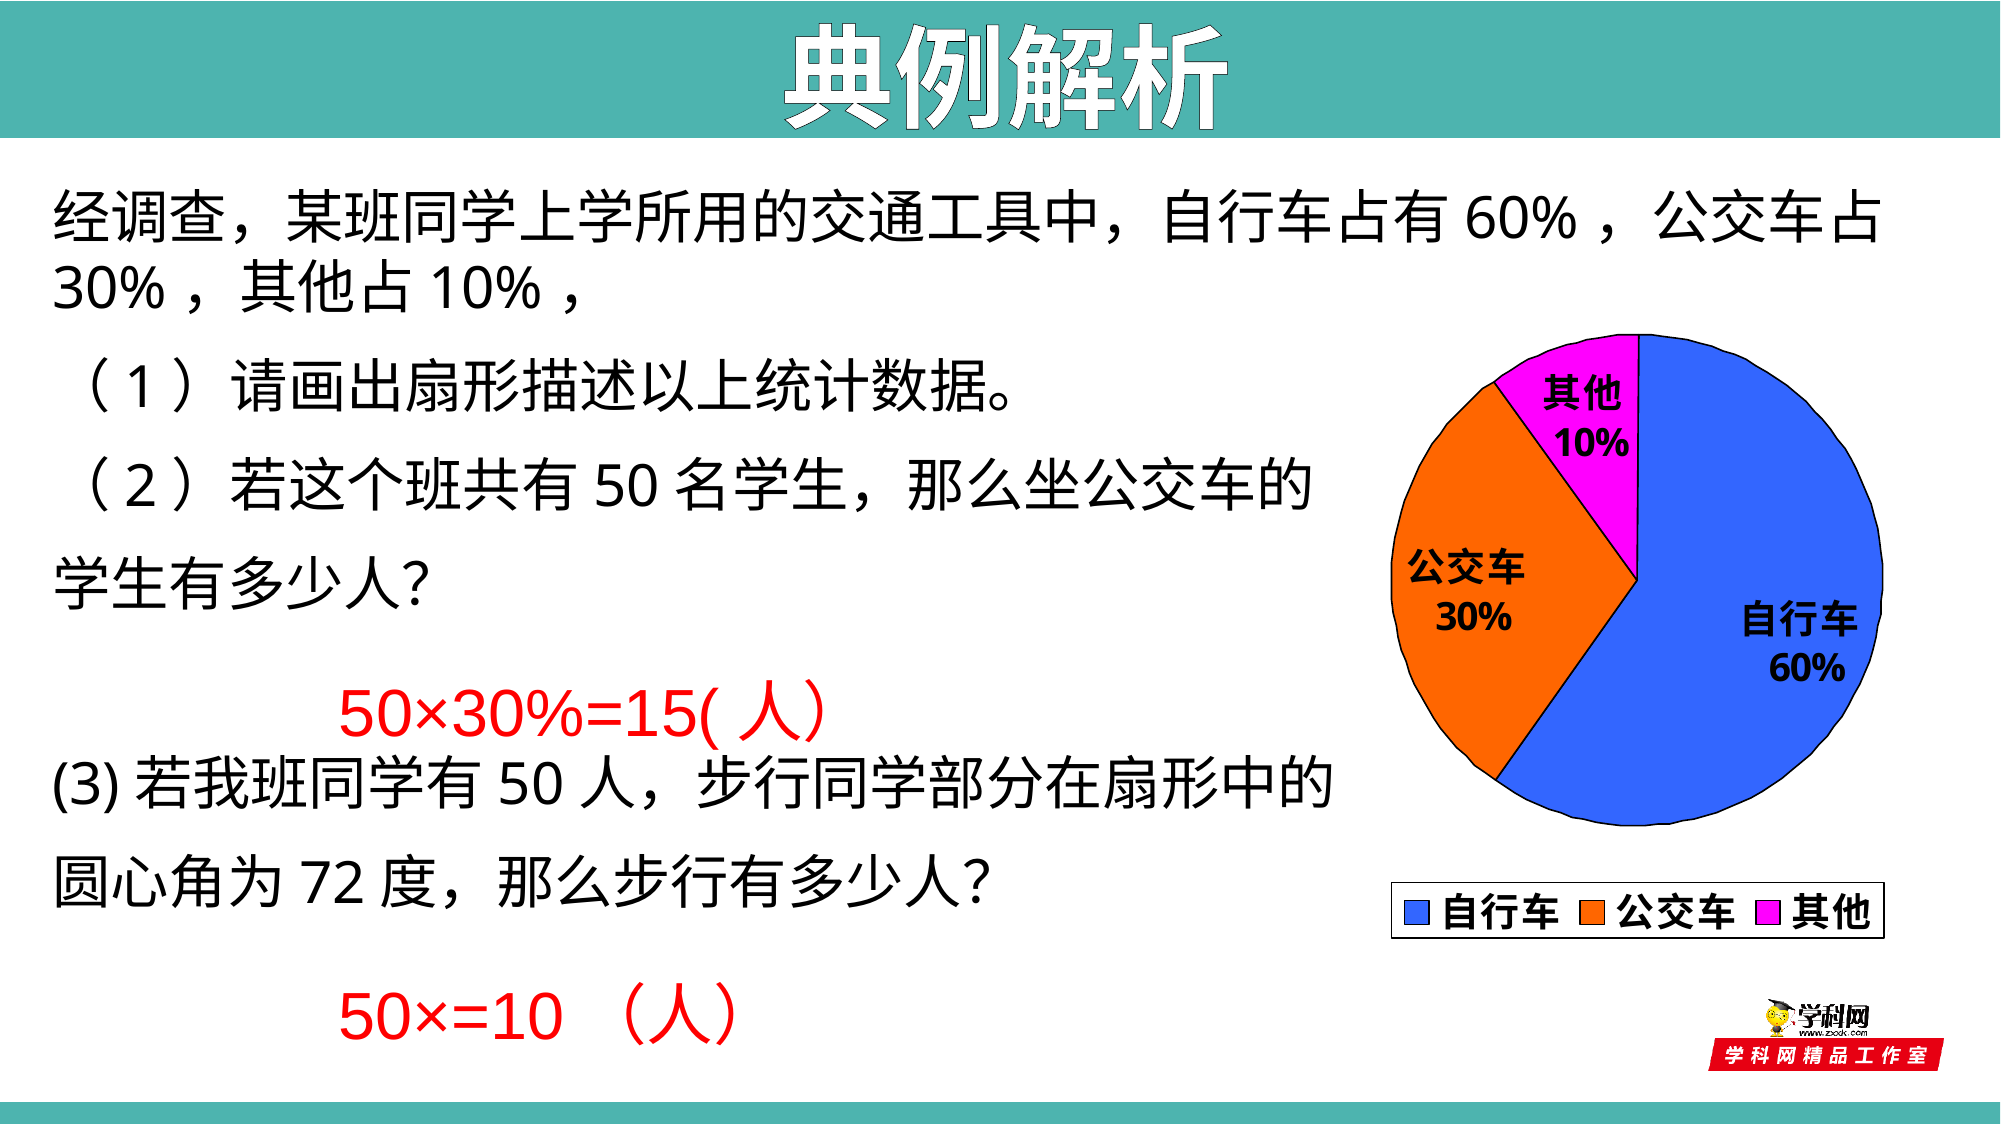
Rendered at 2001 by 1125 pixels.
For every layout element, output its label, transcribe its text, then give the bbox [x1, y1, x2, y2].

text_box 经调查，某班同学上学所用的交通工具中，自行车占有60%，公交车占30%，其他占10%， （1）请画出扇形描述以上统计数据。 （2）若这个班共有50名学生，那么坐公交车的 学生有多少人？ (3)若我班同学有50人，步行同学部分在扇形中的 圆心角为72度，那么步行有多少人？ [37, 172, 2000, 923]
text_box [1248, 276, 2000, 953]
picture [0, 1, 2001, 1124]
text_box 50×30%=15(人） [324, 662, 950, 758]
text_box 典例解析 [765, 0, 1247, 150]
